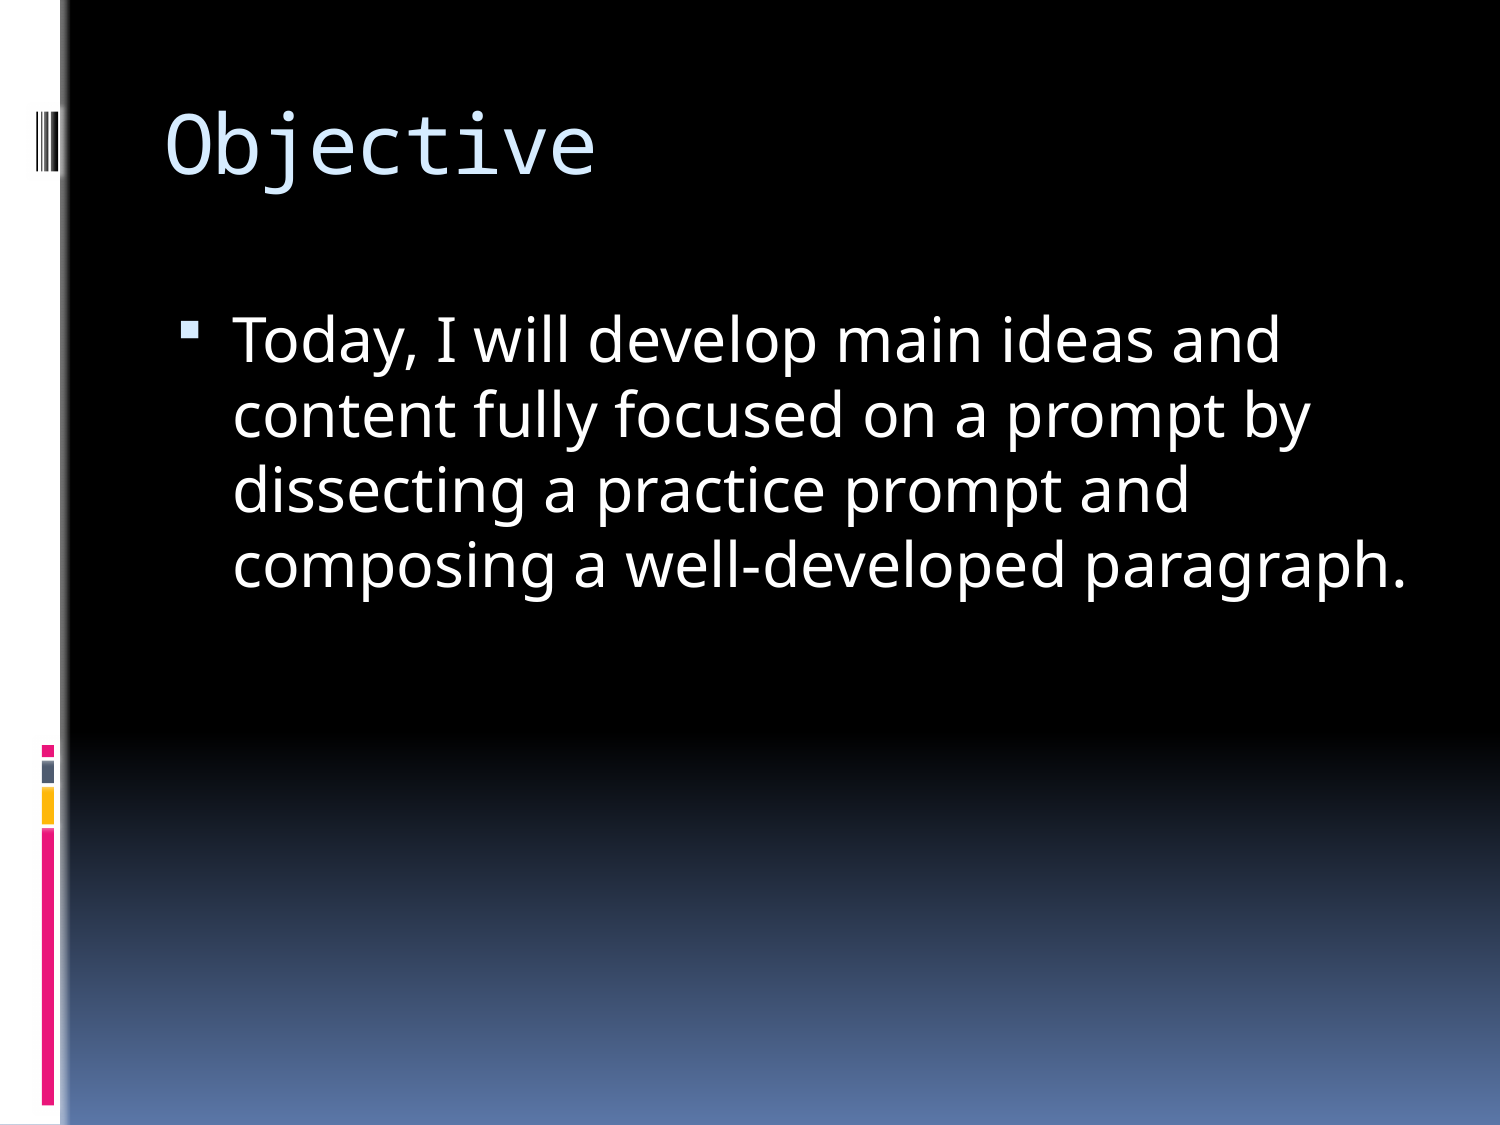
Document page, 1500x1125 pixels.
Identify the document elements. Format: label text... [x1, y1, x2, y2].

list Today, I will develop main ideas and content fully focused on a prompt by dissecting a practice prompt and composing a well-developed paragraph. [150, 292, 1425, 1043]
title Objective [150, 83, 1425, 234]
